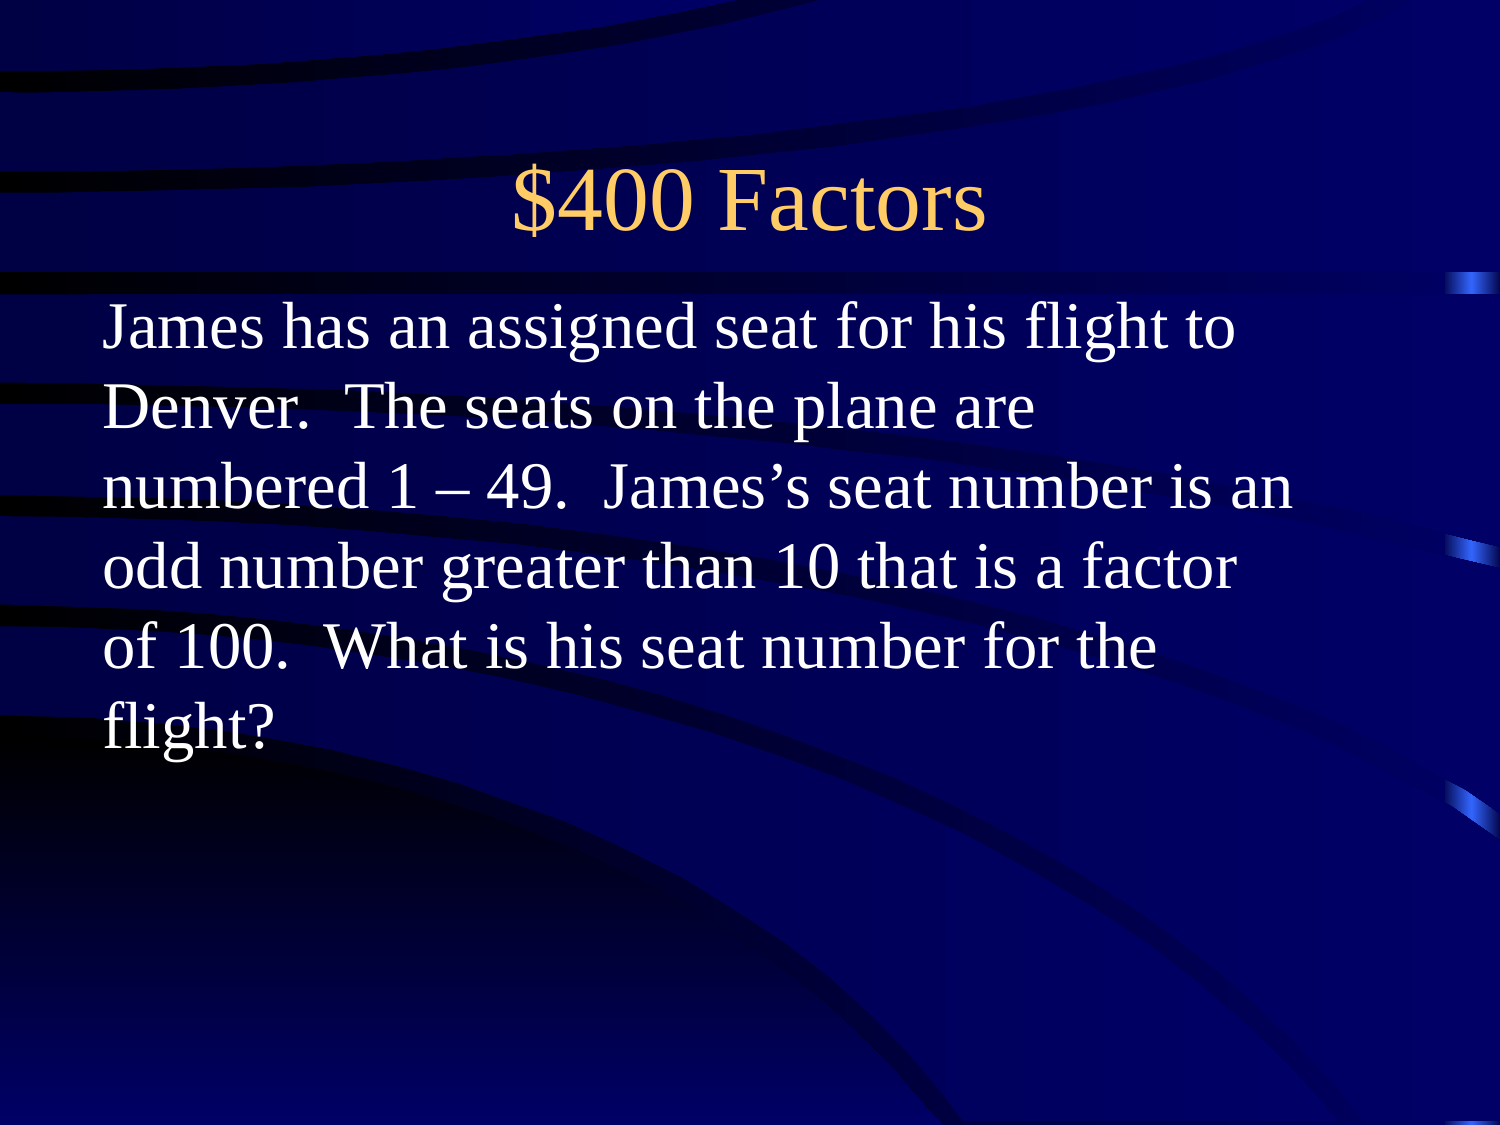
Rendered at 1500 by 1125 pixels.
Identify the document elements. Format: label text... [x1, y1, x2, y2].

title $400 Factors [112, 99, 1388, 288]
text_box James has an assigned seat for his flight to Denver. The seats on the plane are numbered 1 – 49. James’s seat number is an odd number greater than 10 that is a factor of 100. What is his seat number for the flight? [87, 274, 1325, 770]
